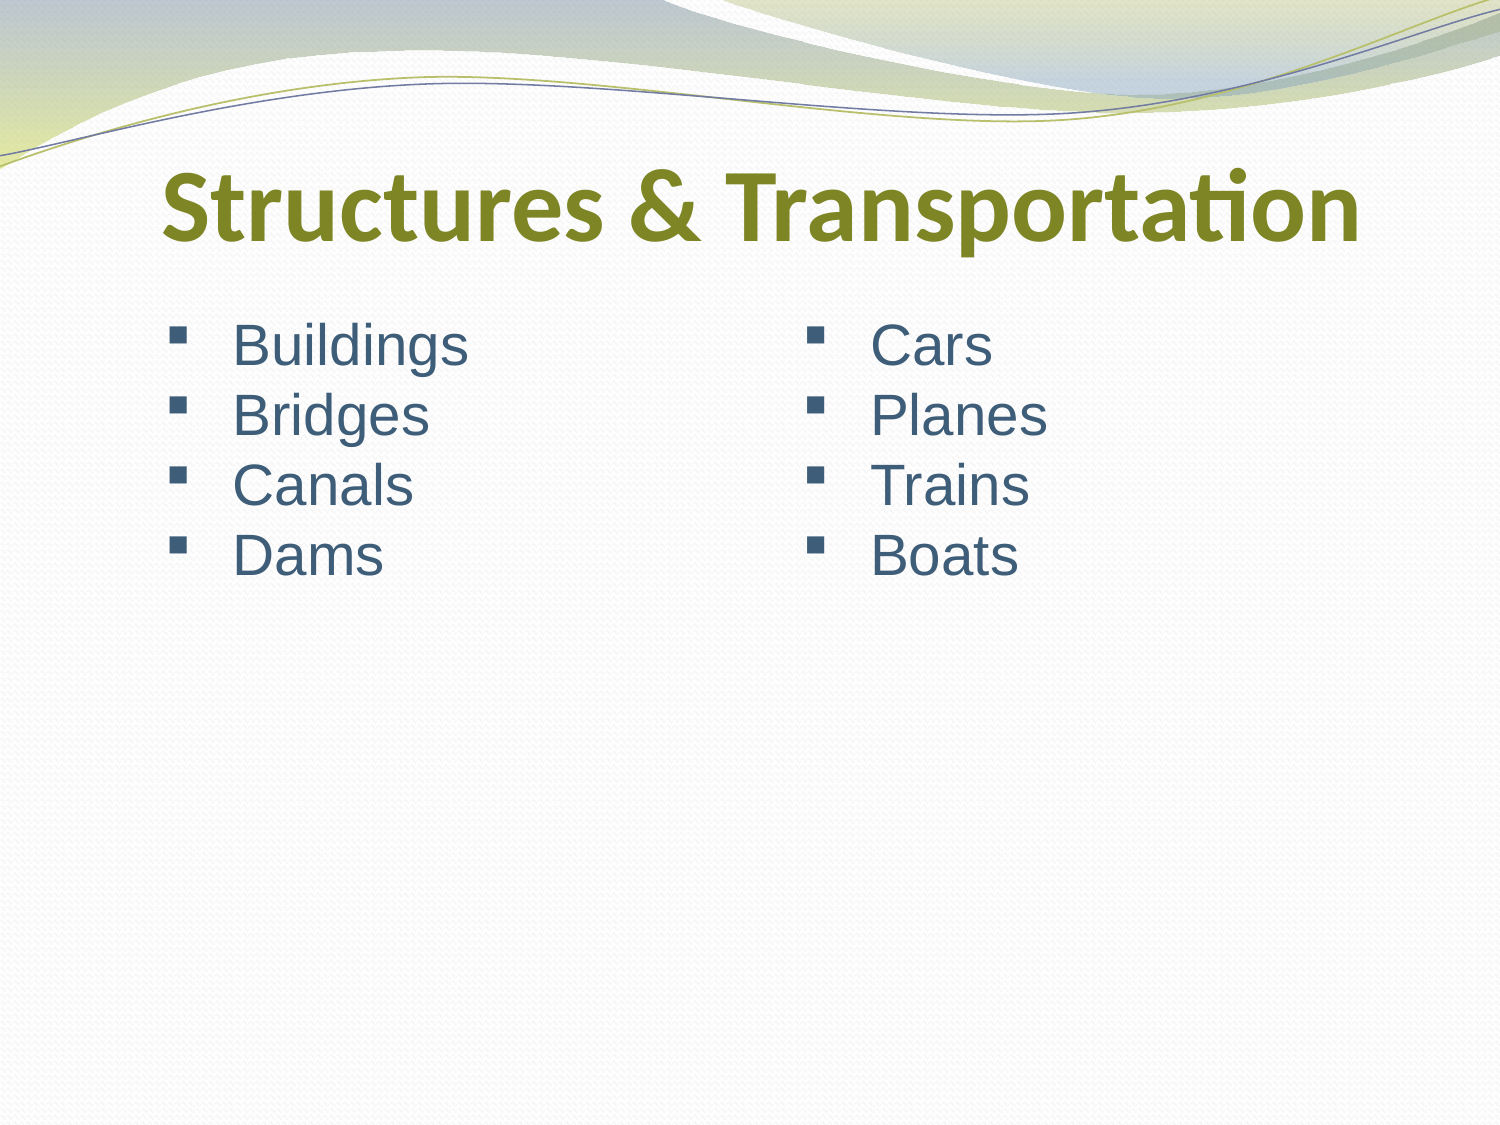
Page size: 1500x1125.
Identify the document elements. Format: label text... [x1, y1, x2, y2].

text_box Cars Planes Trains Boats [787, 299, 1175, 595]
text_box Buildings Bridges Canals Dams [149, 299, 538, 595]
title Structures & Transportation [87, 75, 1438, 263]
